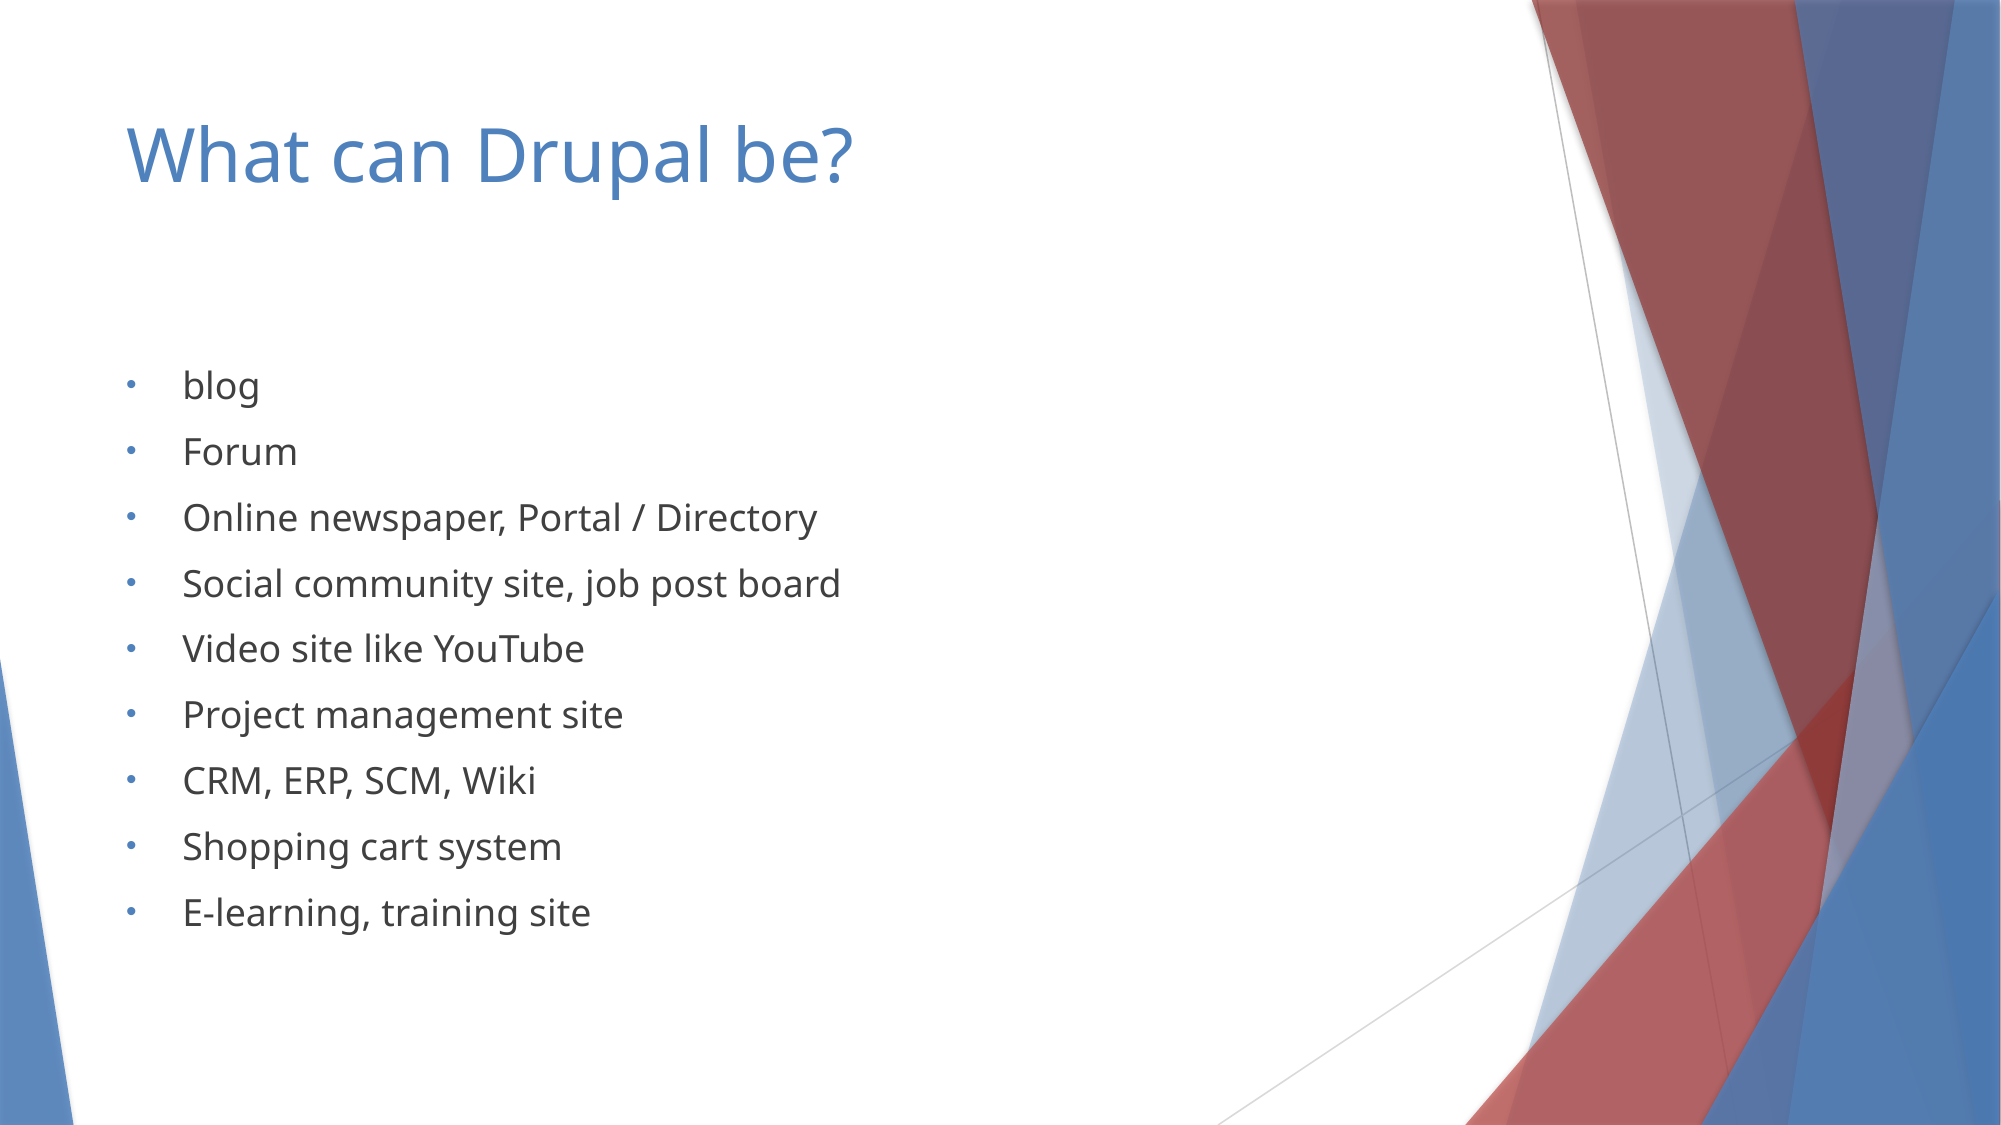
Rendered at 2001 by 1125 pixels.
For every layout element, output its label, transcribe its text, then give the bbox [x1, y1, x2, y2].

list blog Forum Online newspaper, Portal / Directory Social community site, job post board Video site like YouTube Project management site CRM, ERP, SCM, Wiki Shopping cart system E-learning, training site [111, 354, 1522, 992]
title What can Drupal be? [111, 99, 1522, 235]
